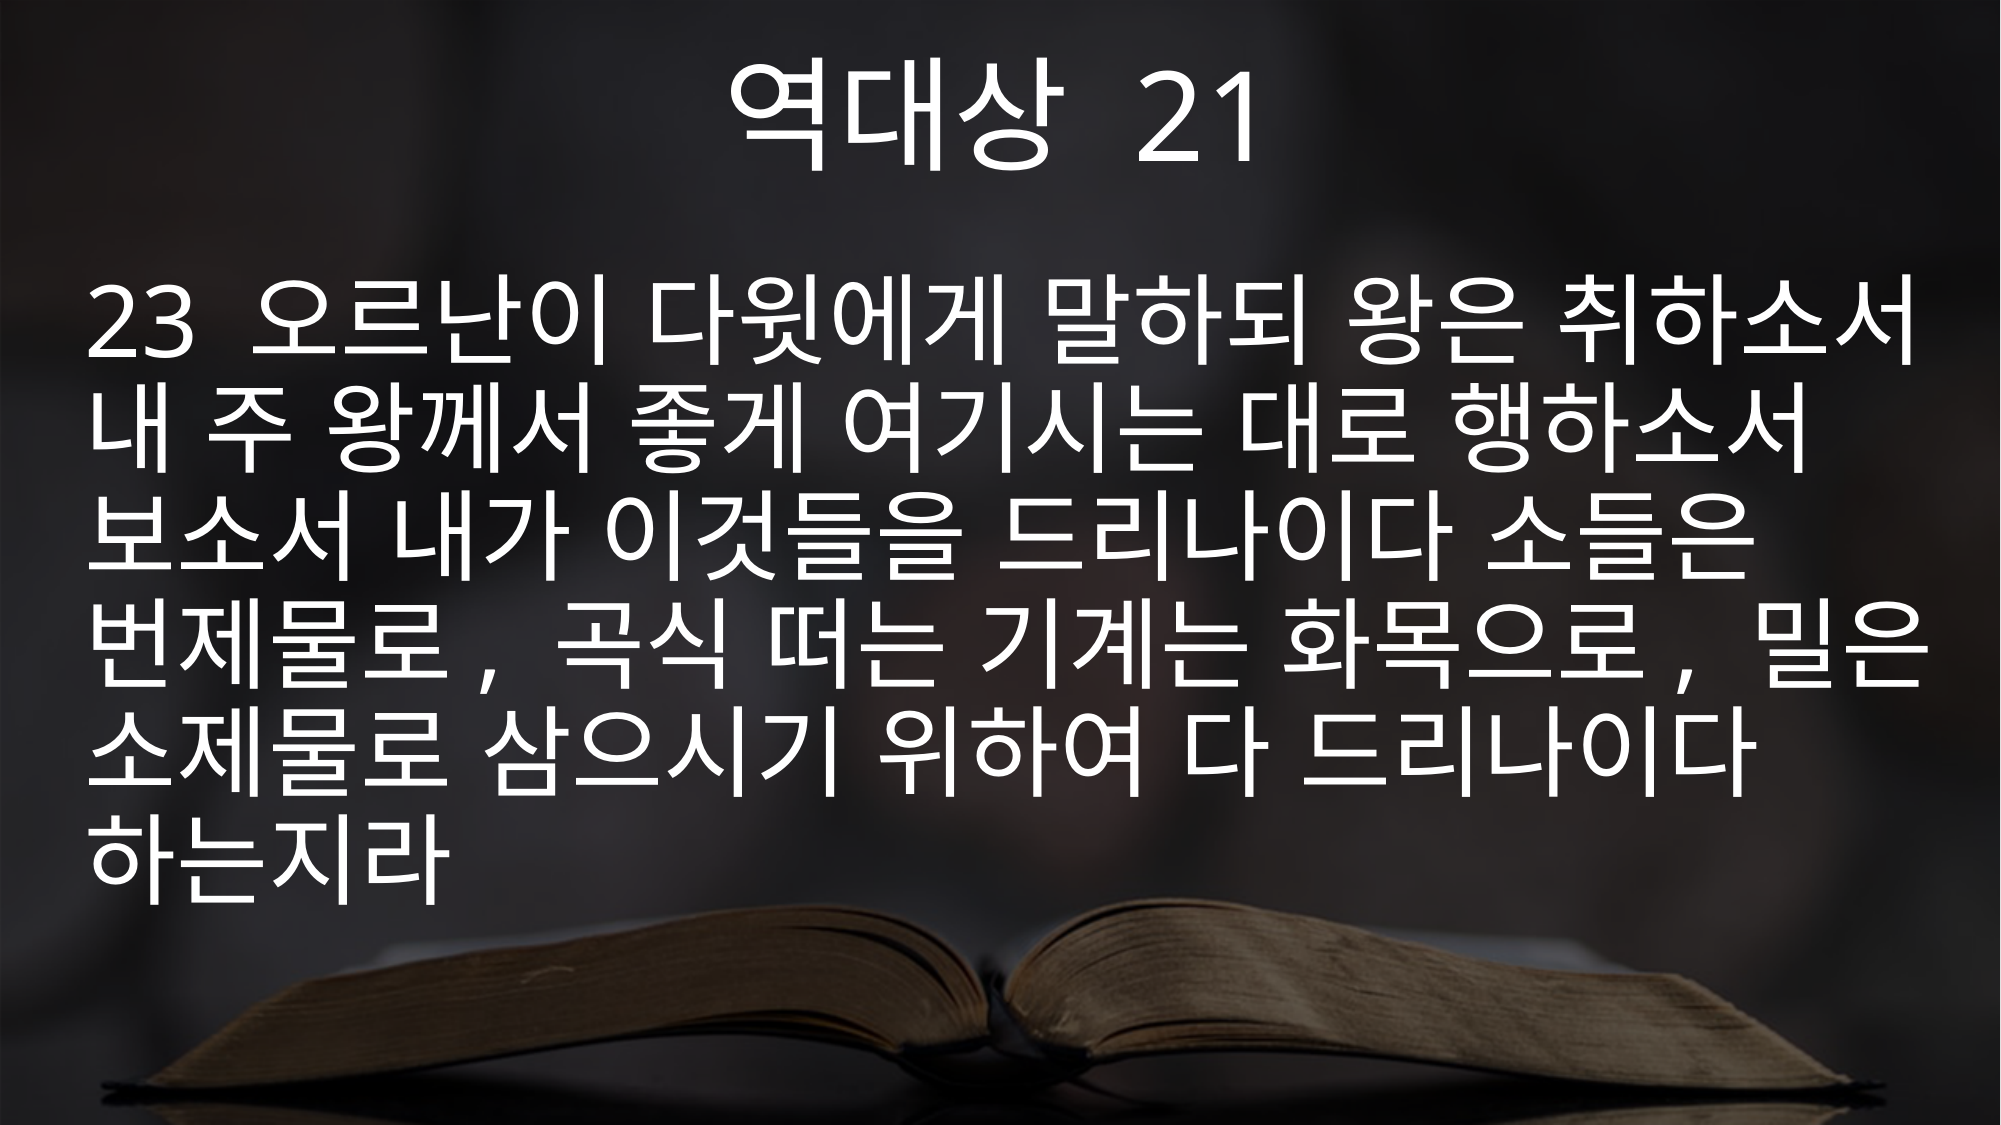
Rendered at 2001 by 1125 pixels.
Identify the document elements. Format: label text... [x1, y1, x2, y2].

picture [0, 0, 2001, 1125]
footer 역대상 21 [0, 32, 2000, 192]
list 23 오르난이 다윗에게 말하되 왕은 취하소서 내 주 왕께서 좋게 여기시는 대로 행하소서 보소서 내가 이것들을 드리나이다 소들은 번제물로, 곡식 떠는 기계는 화목으로, 밀은 소제물로 삼으시기 위하여 다 드리나이다 하는지라 [69, 263, 1953, 423]
